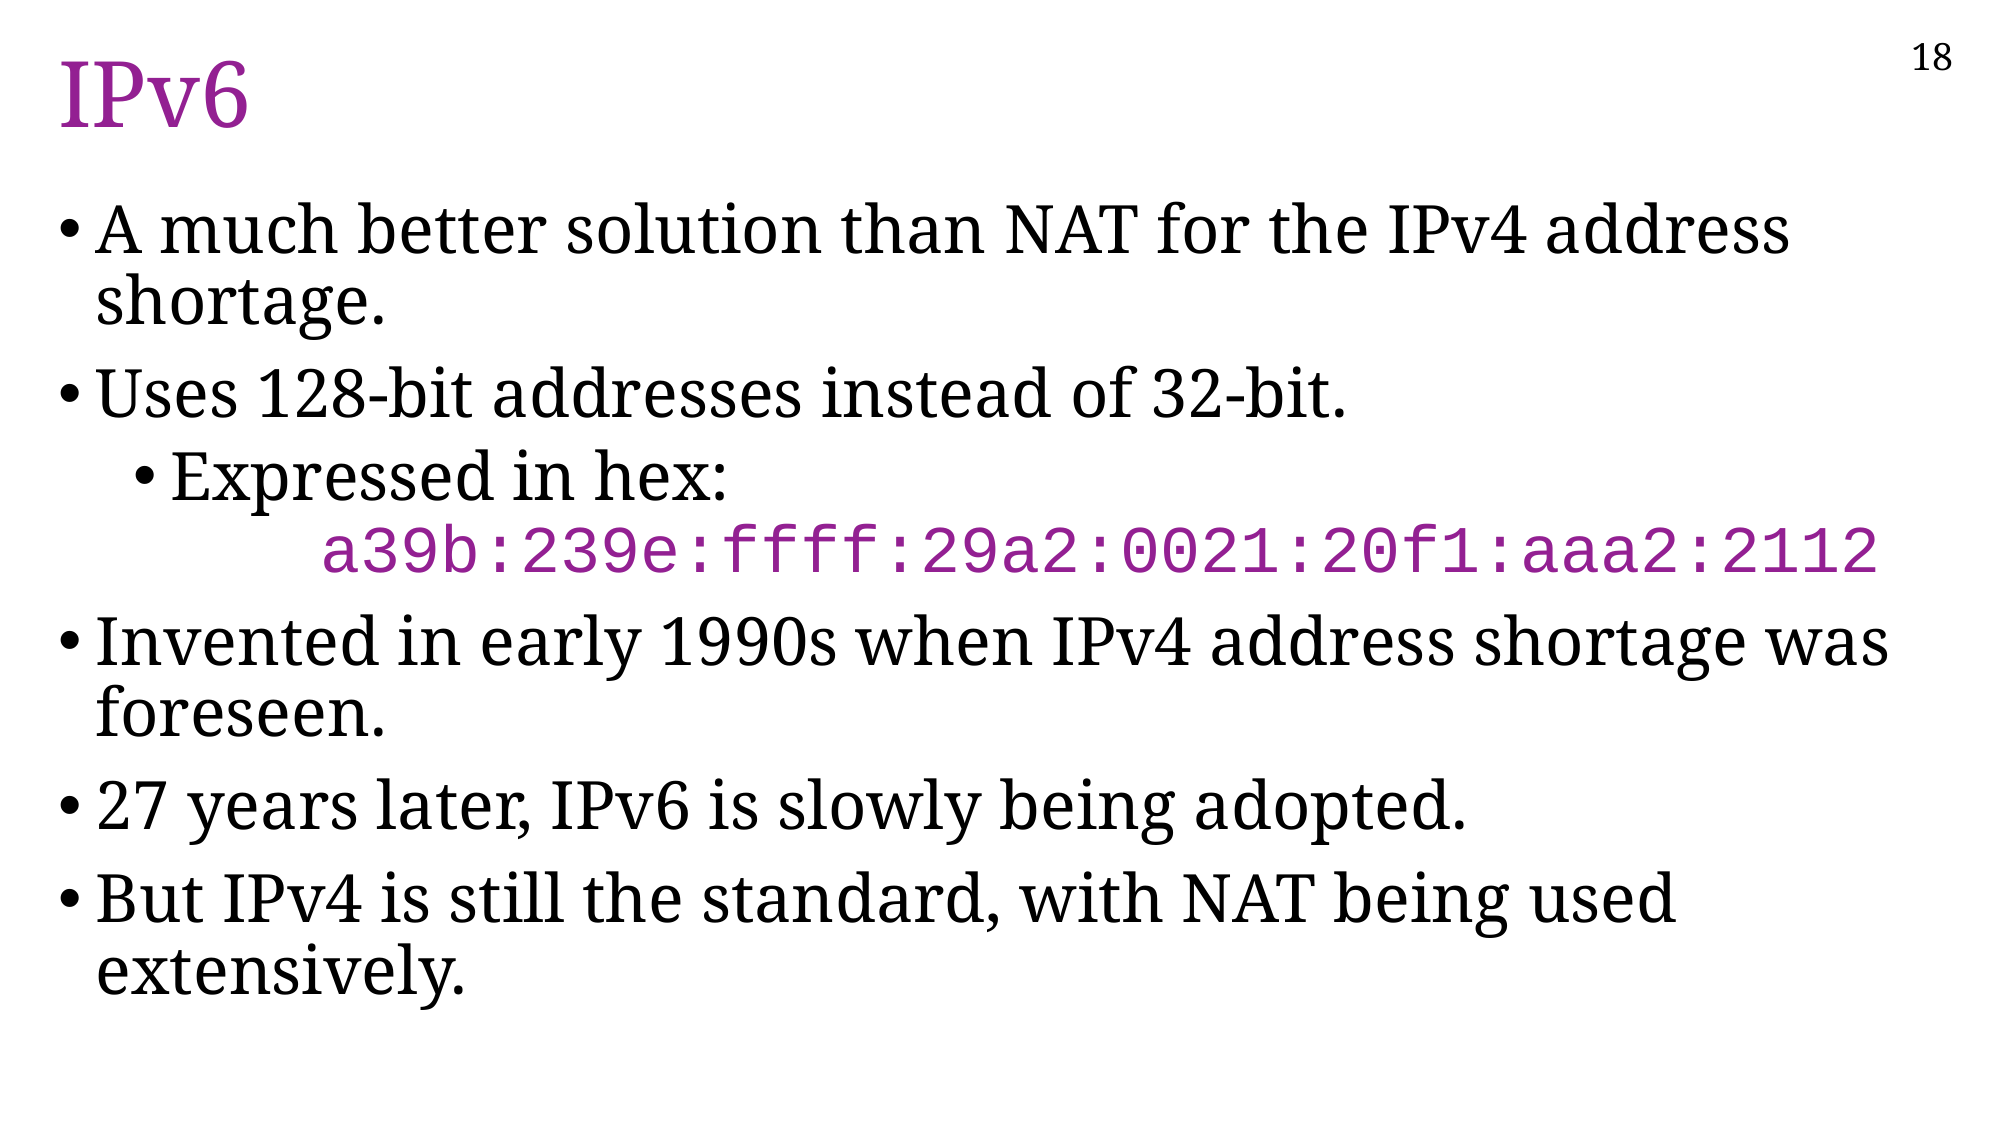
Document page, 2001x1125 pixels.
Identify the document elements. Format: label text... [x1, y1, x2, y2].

title IPv6 [43, 25, 1953, 171]
list A much better solution than NAT for the IPv4 address shortage. Uses 128-bit addresses instead of 32-bit. Expressed in hex: a39b:239e:ffff:29a2:0021:20f1:aaa2:2112 Invented in early 1990s when IPv4 address shortage was foreseen. 27 years later, IPv6 is slowly being adopted. But IPv4 is still the standard, with NAT being used extensively. [43, 188, 1953, 1106]
